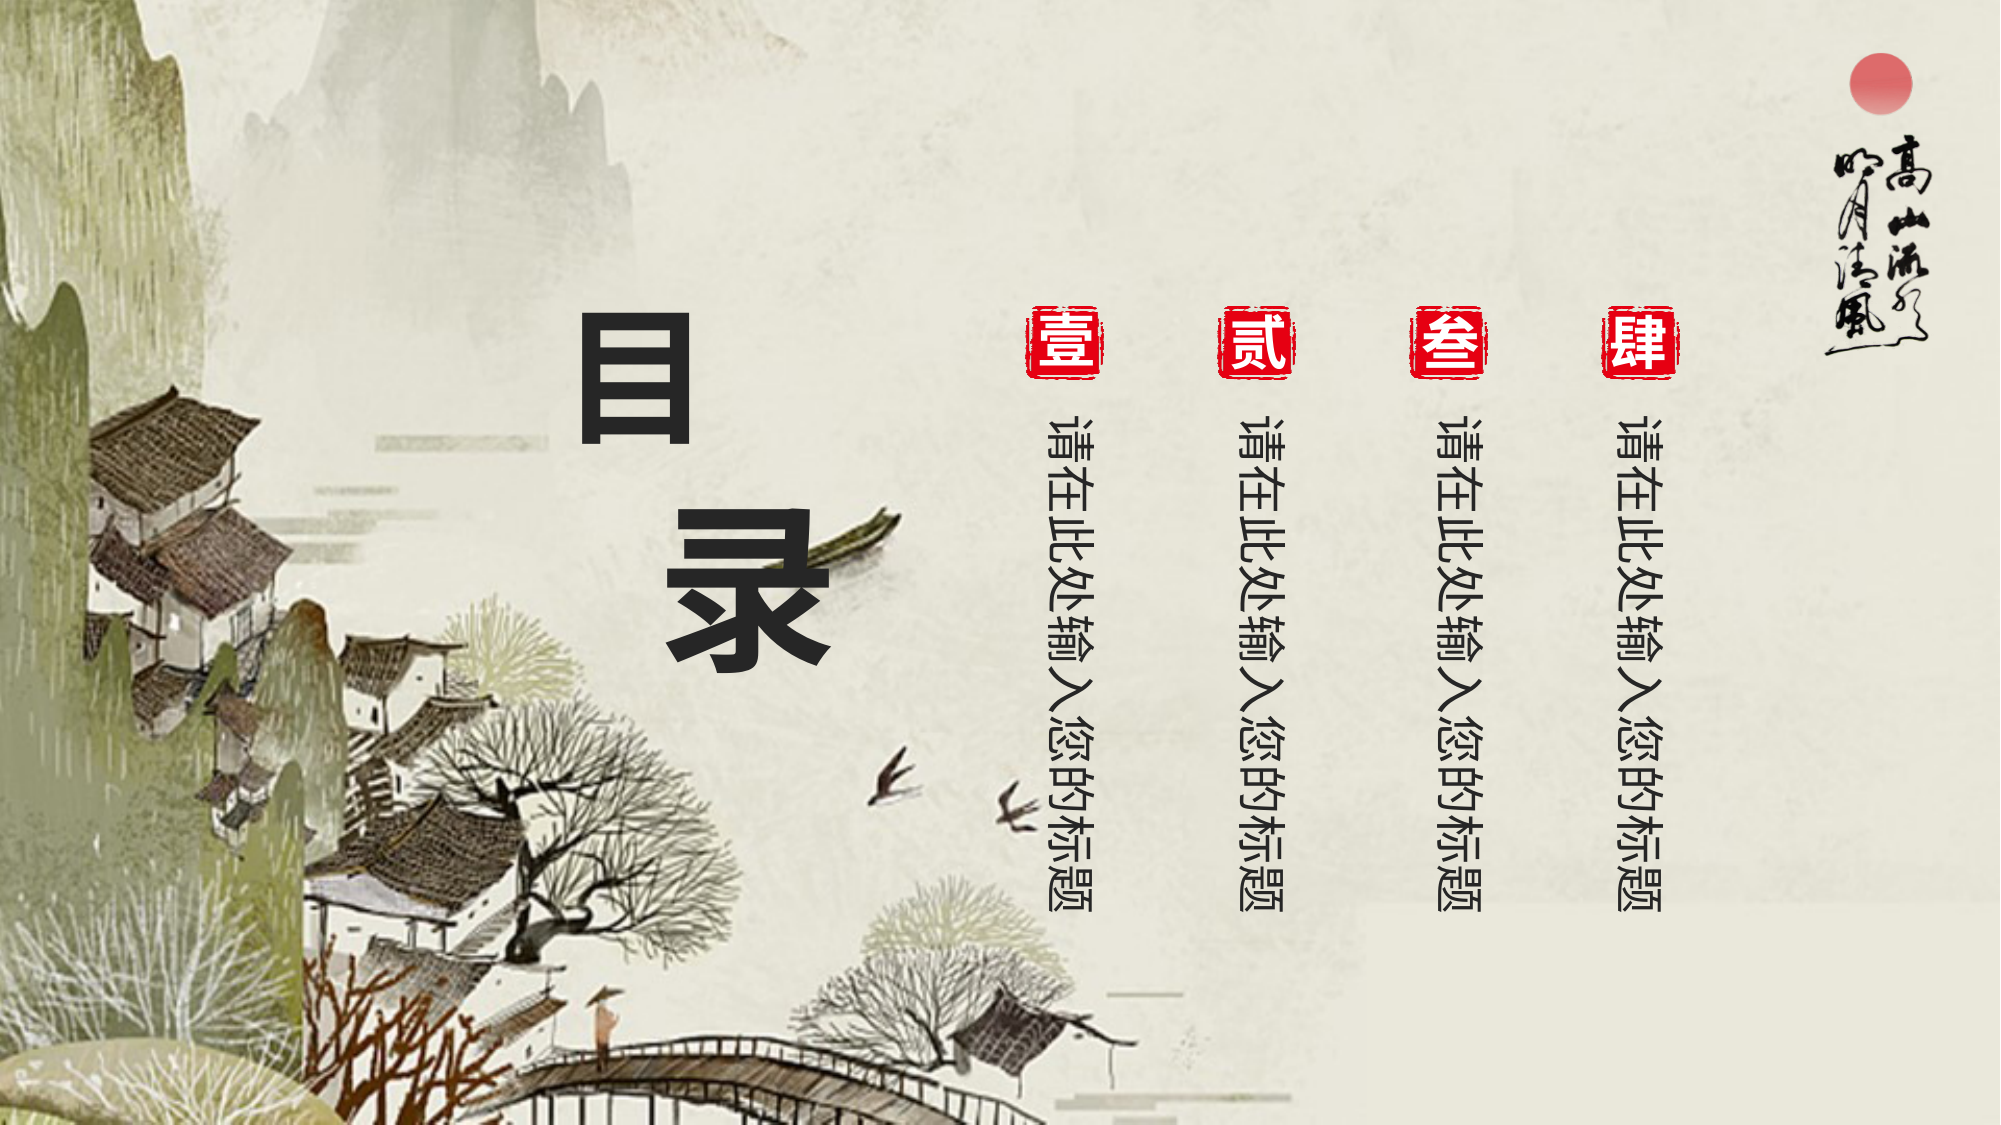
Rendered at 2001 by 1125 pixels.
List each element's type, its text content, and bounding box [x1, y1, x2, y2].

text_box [1203, 290, 1357, 928]
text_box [1395, 290, 1549, 928]
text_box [1011, 290, 1165, 928]
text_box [1587, 290, 1736, 928]
picture [0, 0, 2000, 1125]
text_box 目 [546, 275, 727, 471]
text_box 录 [642, 465, 758, 700]
